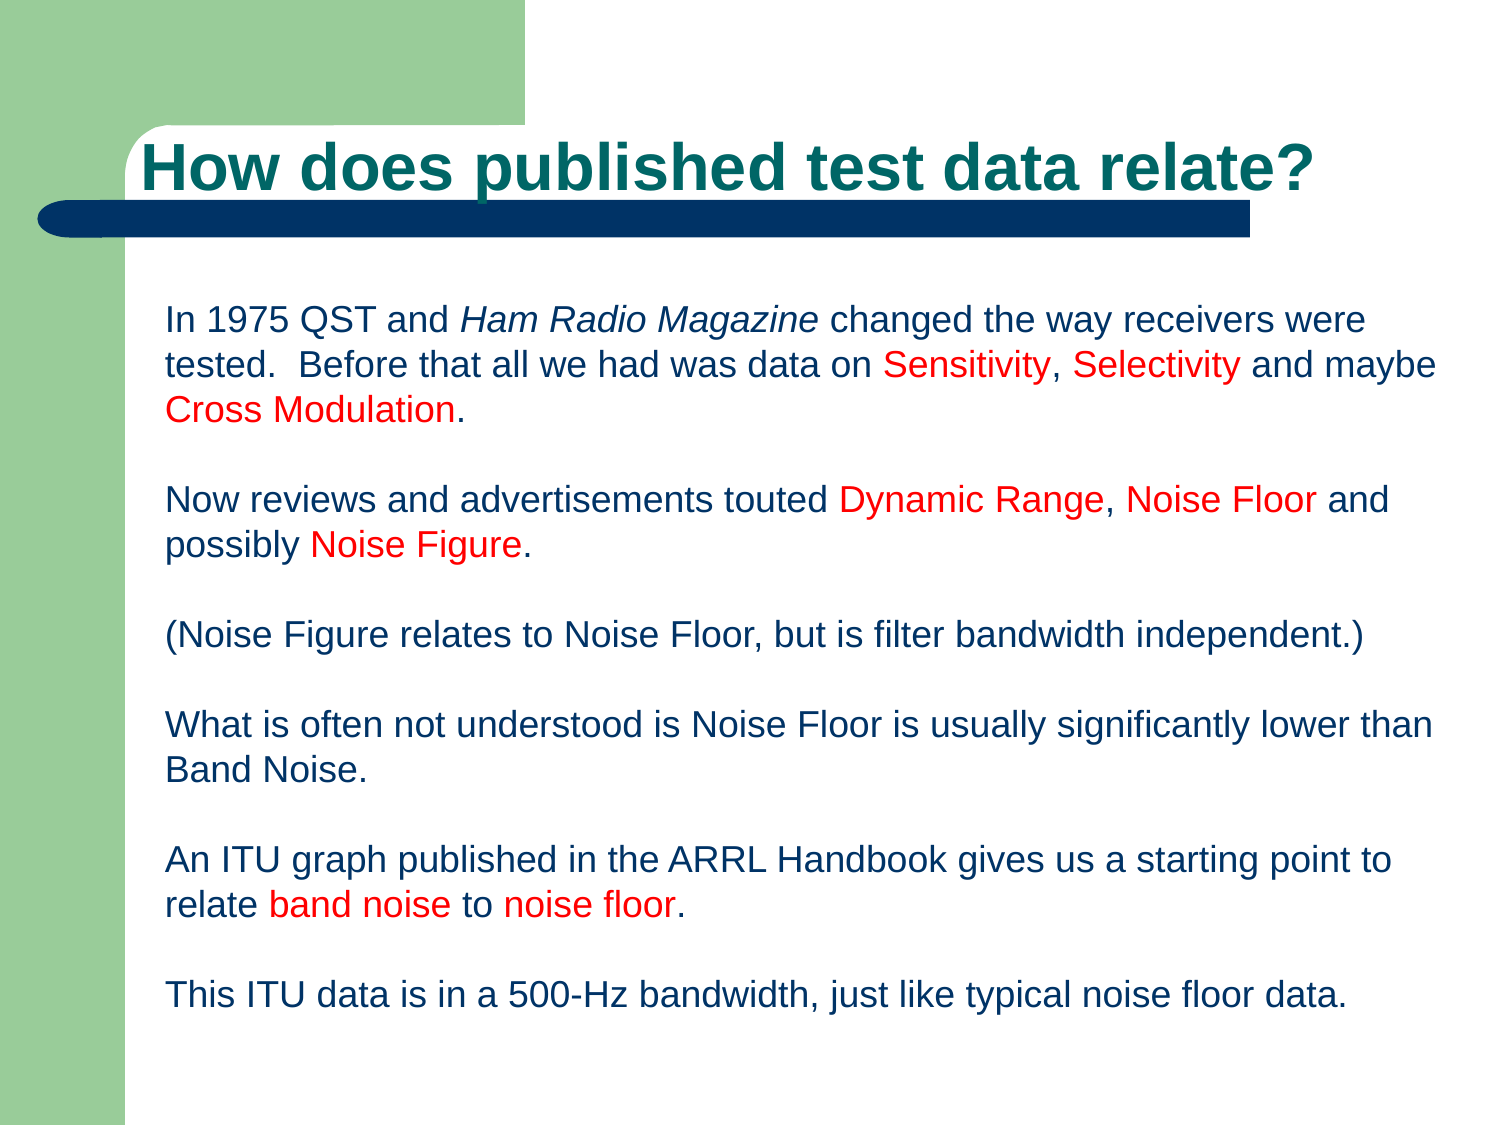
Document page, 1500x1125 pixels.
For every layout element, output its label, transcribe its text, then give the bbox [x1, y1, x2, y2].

title How does published test data relate? [124, 124, 1426, 213]
text_box In 1975 QST and Ham Radio Magazine changed the way receivers were tested. Before that all we had was data on Sensitivity, Selectivity and maybe Cross Modulation. Now reviews and advertisements touted Dynamic Range, Noise Floor and possibly Noise Figure. (Noise Figure relates to Noise Floor, but is filter bandwidth independent.) What is often not understood is Noise Floor is usually significantly lower than Band Noise. An ITU graph published in the ARRL Handbook gives us a starting point to relate band noise to noise floor. This ITU data is in a 500-Hz bandwidth, just like typical noise floor data. [150, 287, 1475, 1113]
